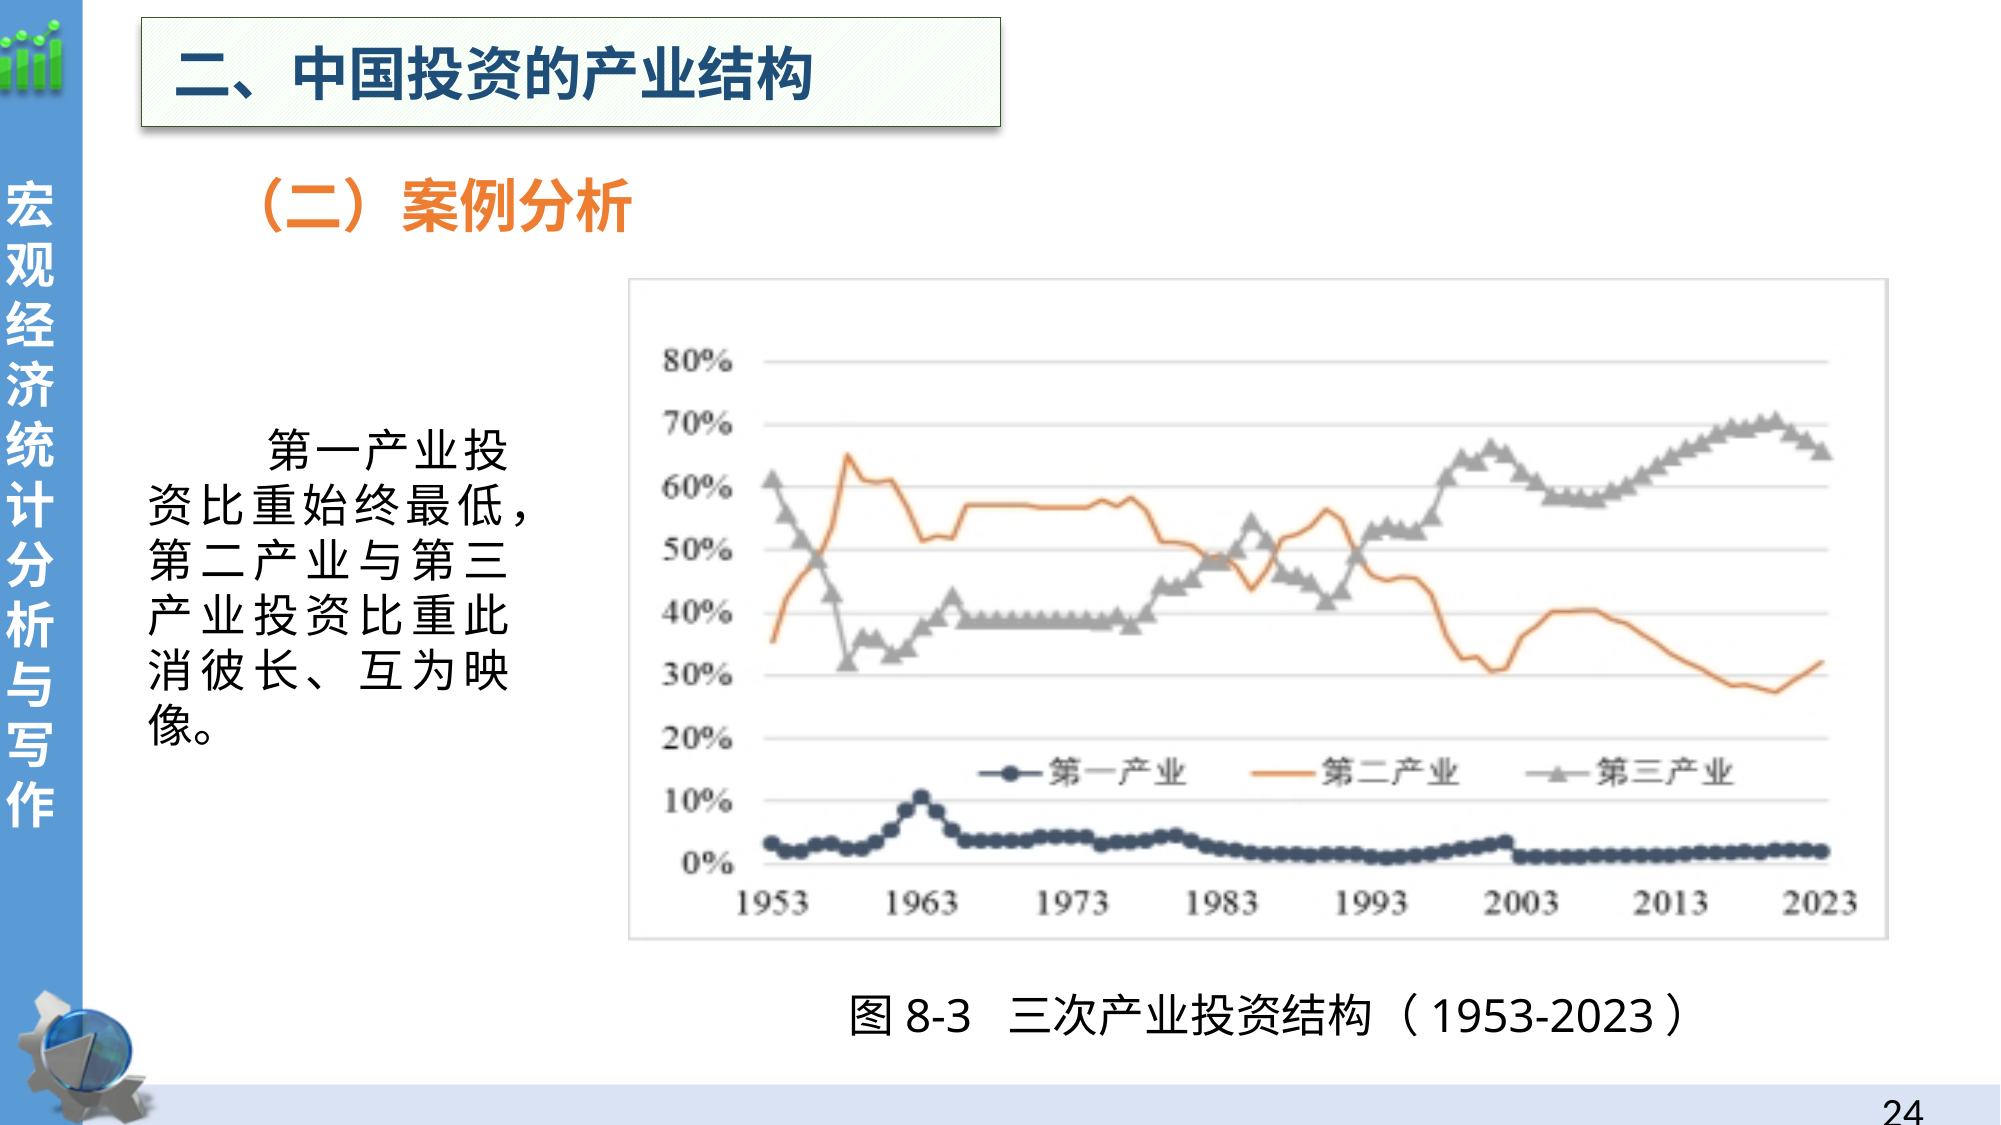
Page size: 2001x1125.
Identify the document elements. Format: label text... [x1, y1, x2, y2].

text_box 二、中国投资的产业结构 [141, 17, 1000, 127]
text_box 第一产业投资比重始终最低，第二产业与第三产业投资比重此消彼长、互为映像。 [133, 413, 525, 759]
picture [0, 0, 2001, 1125]
text_box 图8-3 三次产业投资结构（1953-2023） [773, 979, 1787, 1049]
text_box 23 [1786, 1085, 1940, 1125]
text_box （二）案例分析 [93, 126, 1975, 1050]
